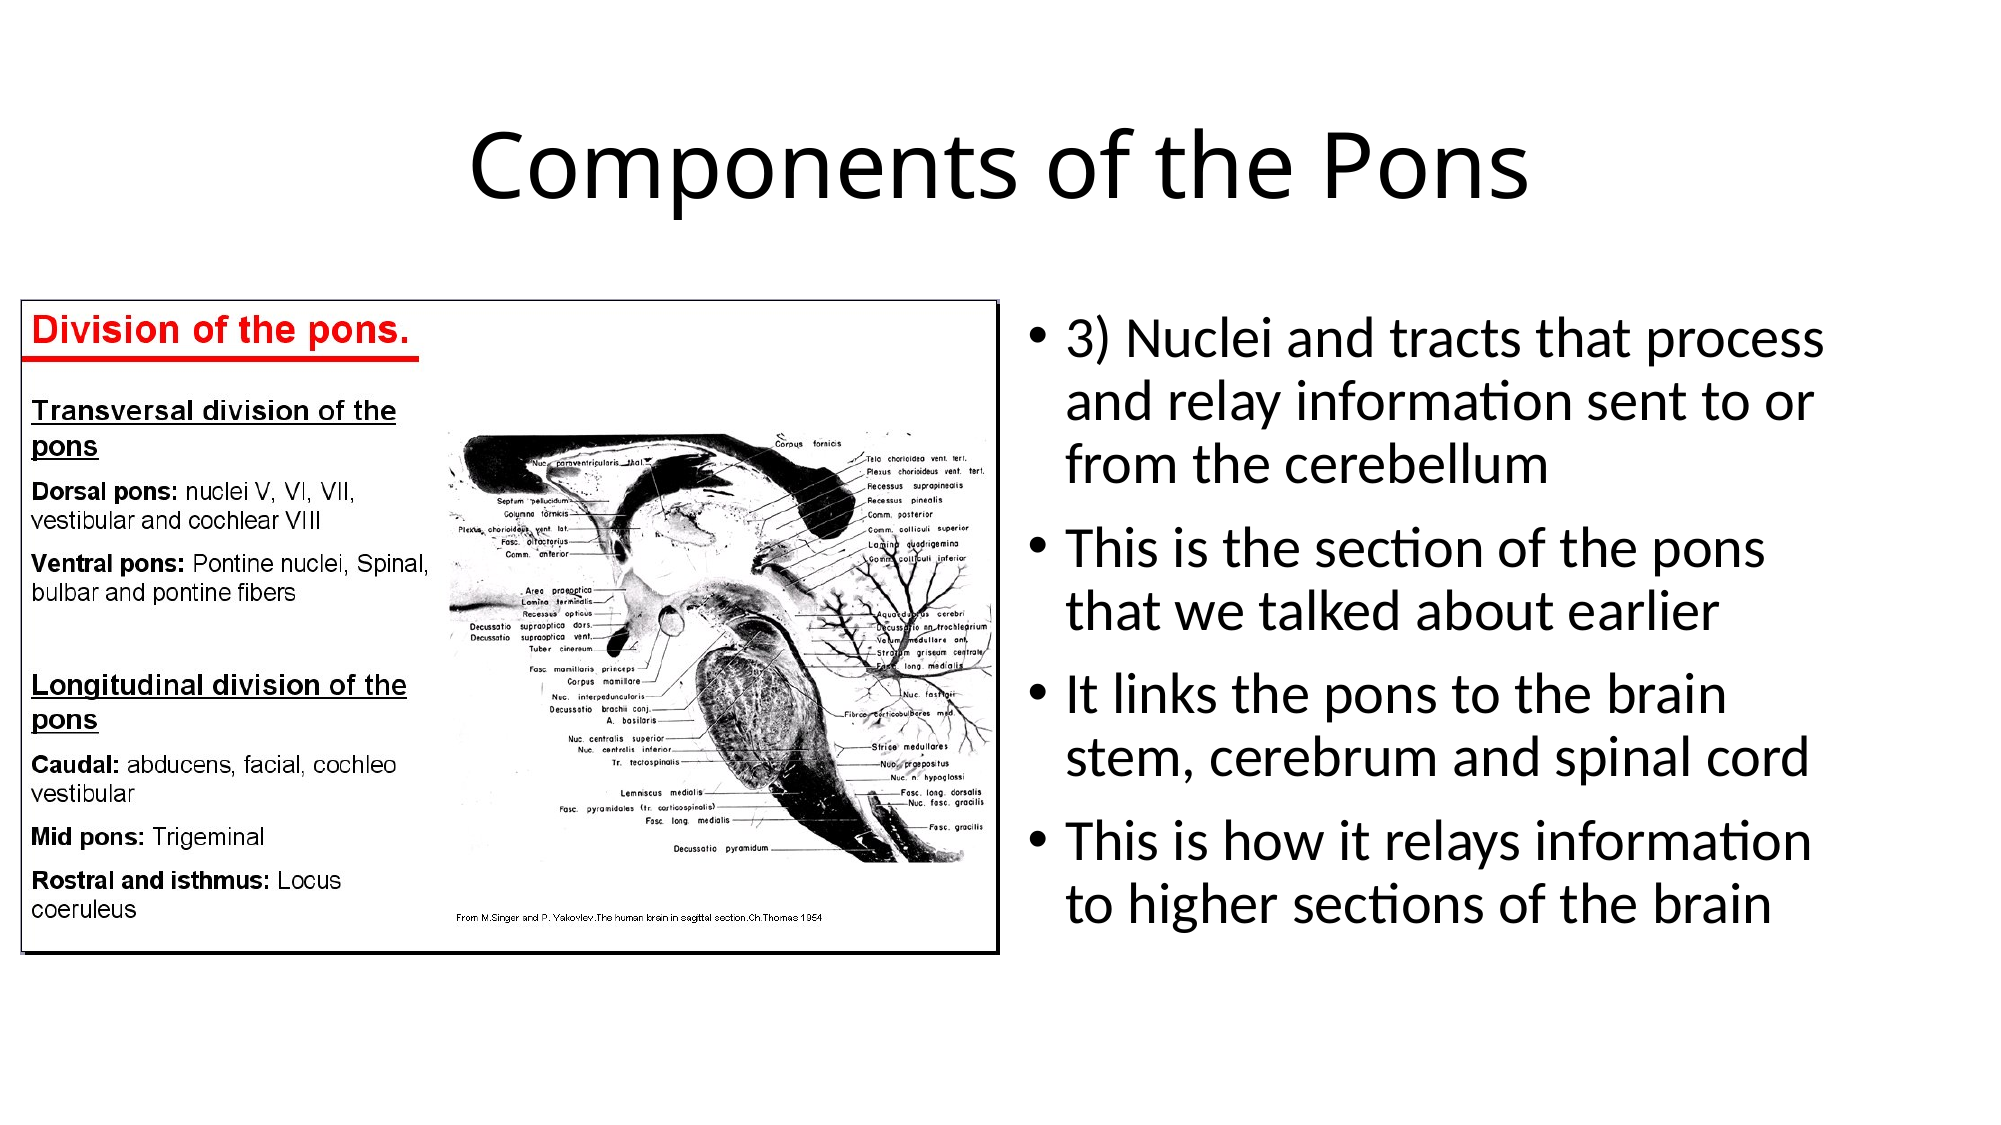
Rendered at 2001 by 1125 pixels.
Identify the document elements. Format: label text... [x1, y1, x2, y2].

picture [20, 299, 1000, 955]
list 3) Nuclei and tracts that process and relay information sent to or from the cerebellum This is the section of the pons that we talked about earlier It links the pons to the brain stem, cerebrum and spinal cord This is how it relays information to higher sections of the brain [1012, 299, 1863, 1014]
title Components of the Pons [137, 59, 1863, 278]
